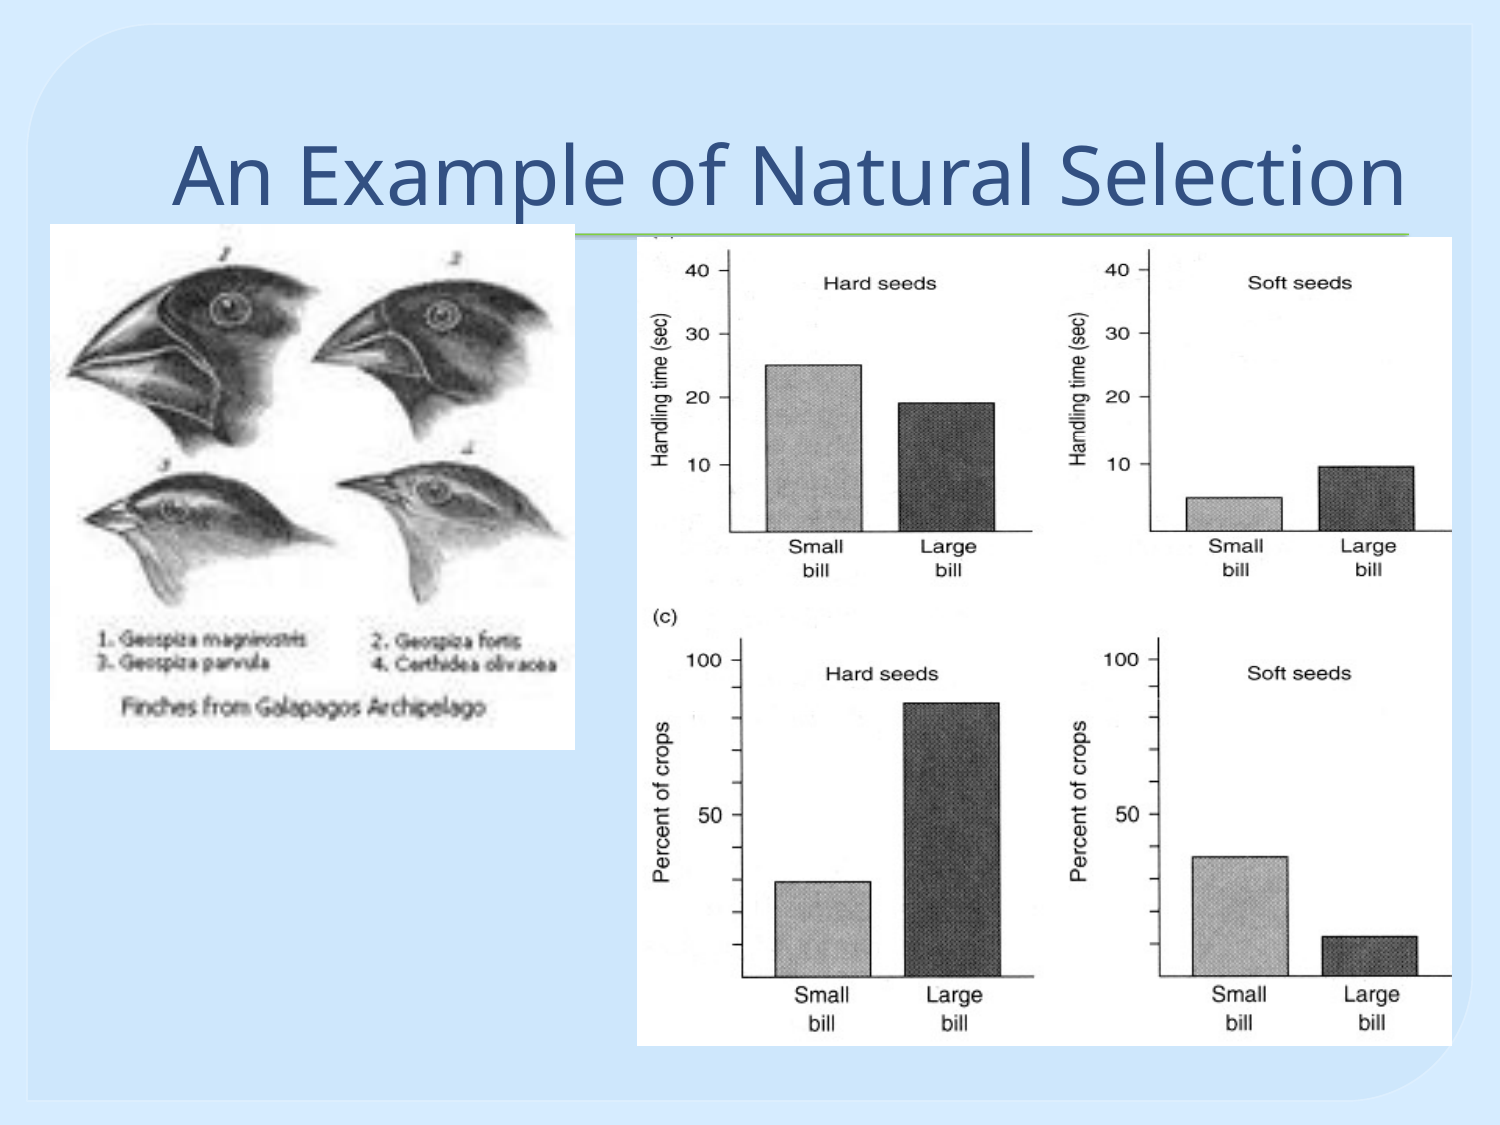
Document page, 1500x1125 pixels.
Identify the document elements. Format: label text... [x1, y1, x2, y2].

picture [637, 237, 1452, 1046]
picture [49, 224, 576, 751]
title An Example of Natural Selection [75, 41, 1425, 229]
